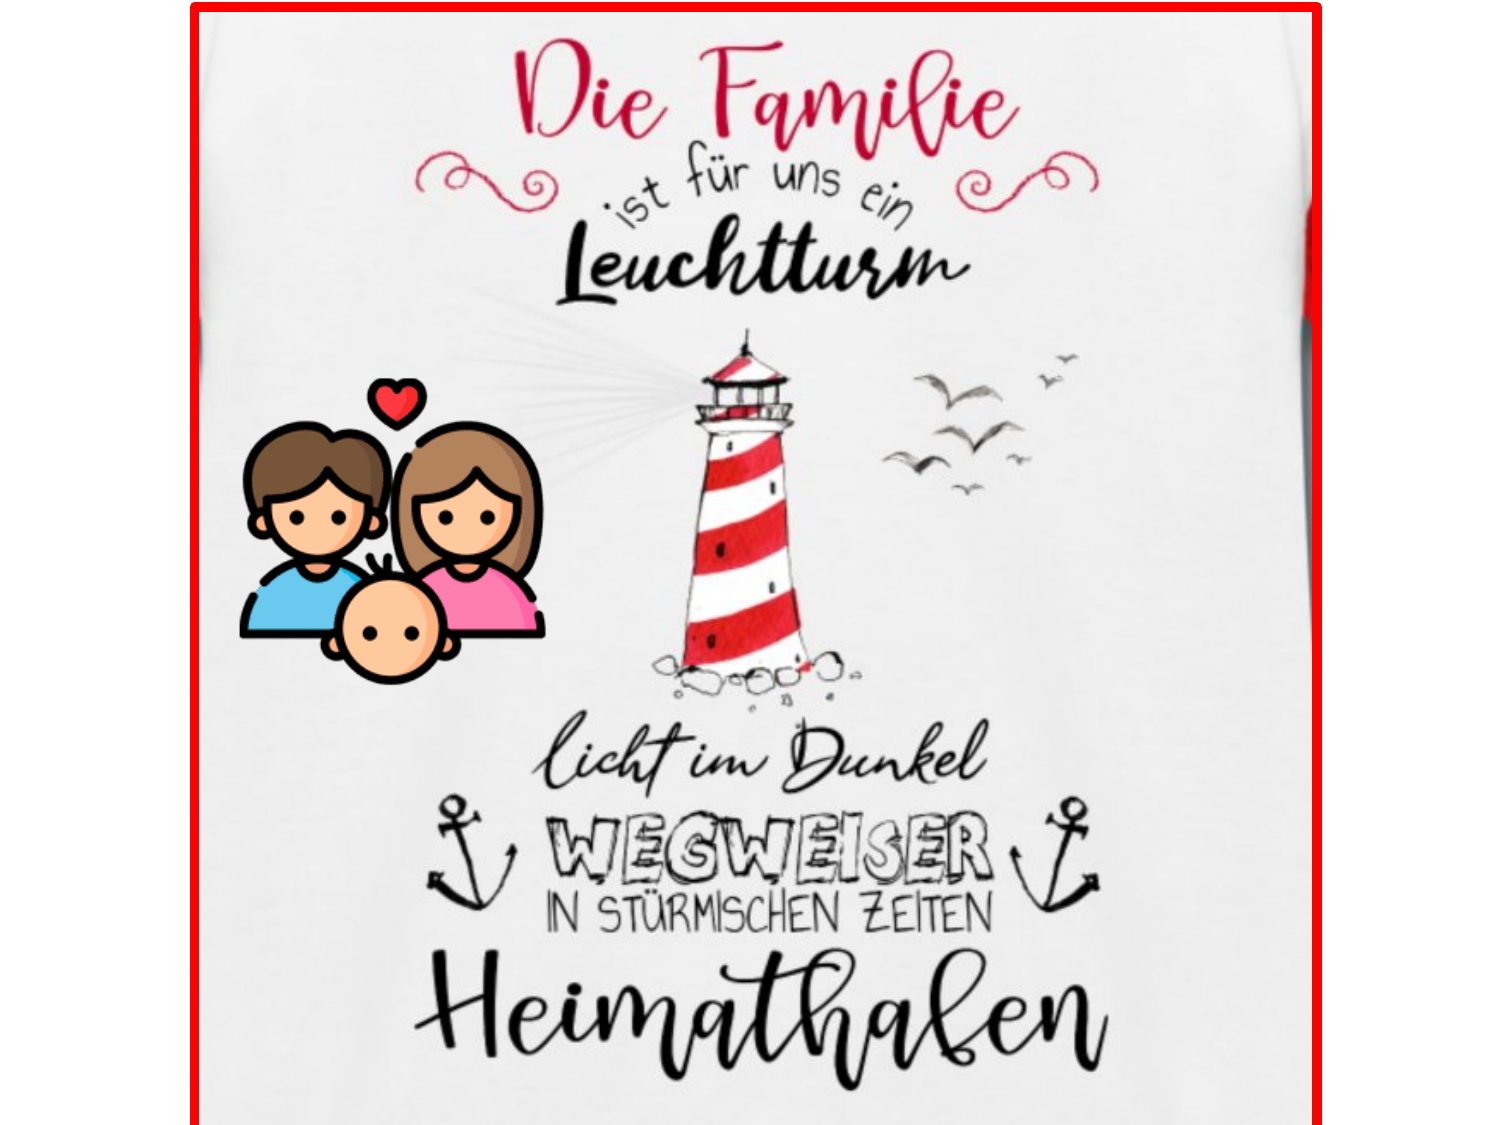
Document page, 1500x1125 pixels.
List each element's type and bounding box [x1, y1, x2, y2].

picture [81, 11, 1313, 1125]
